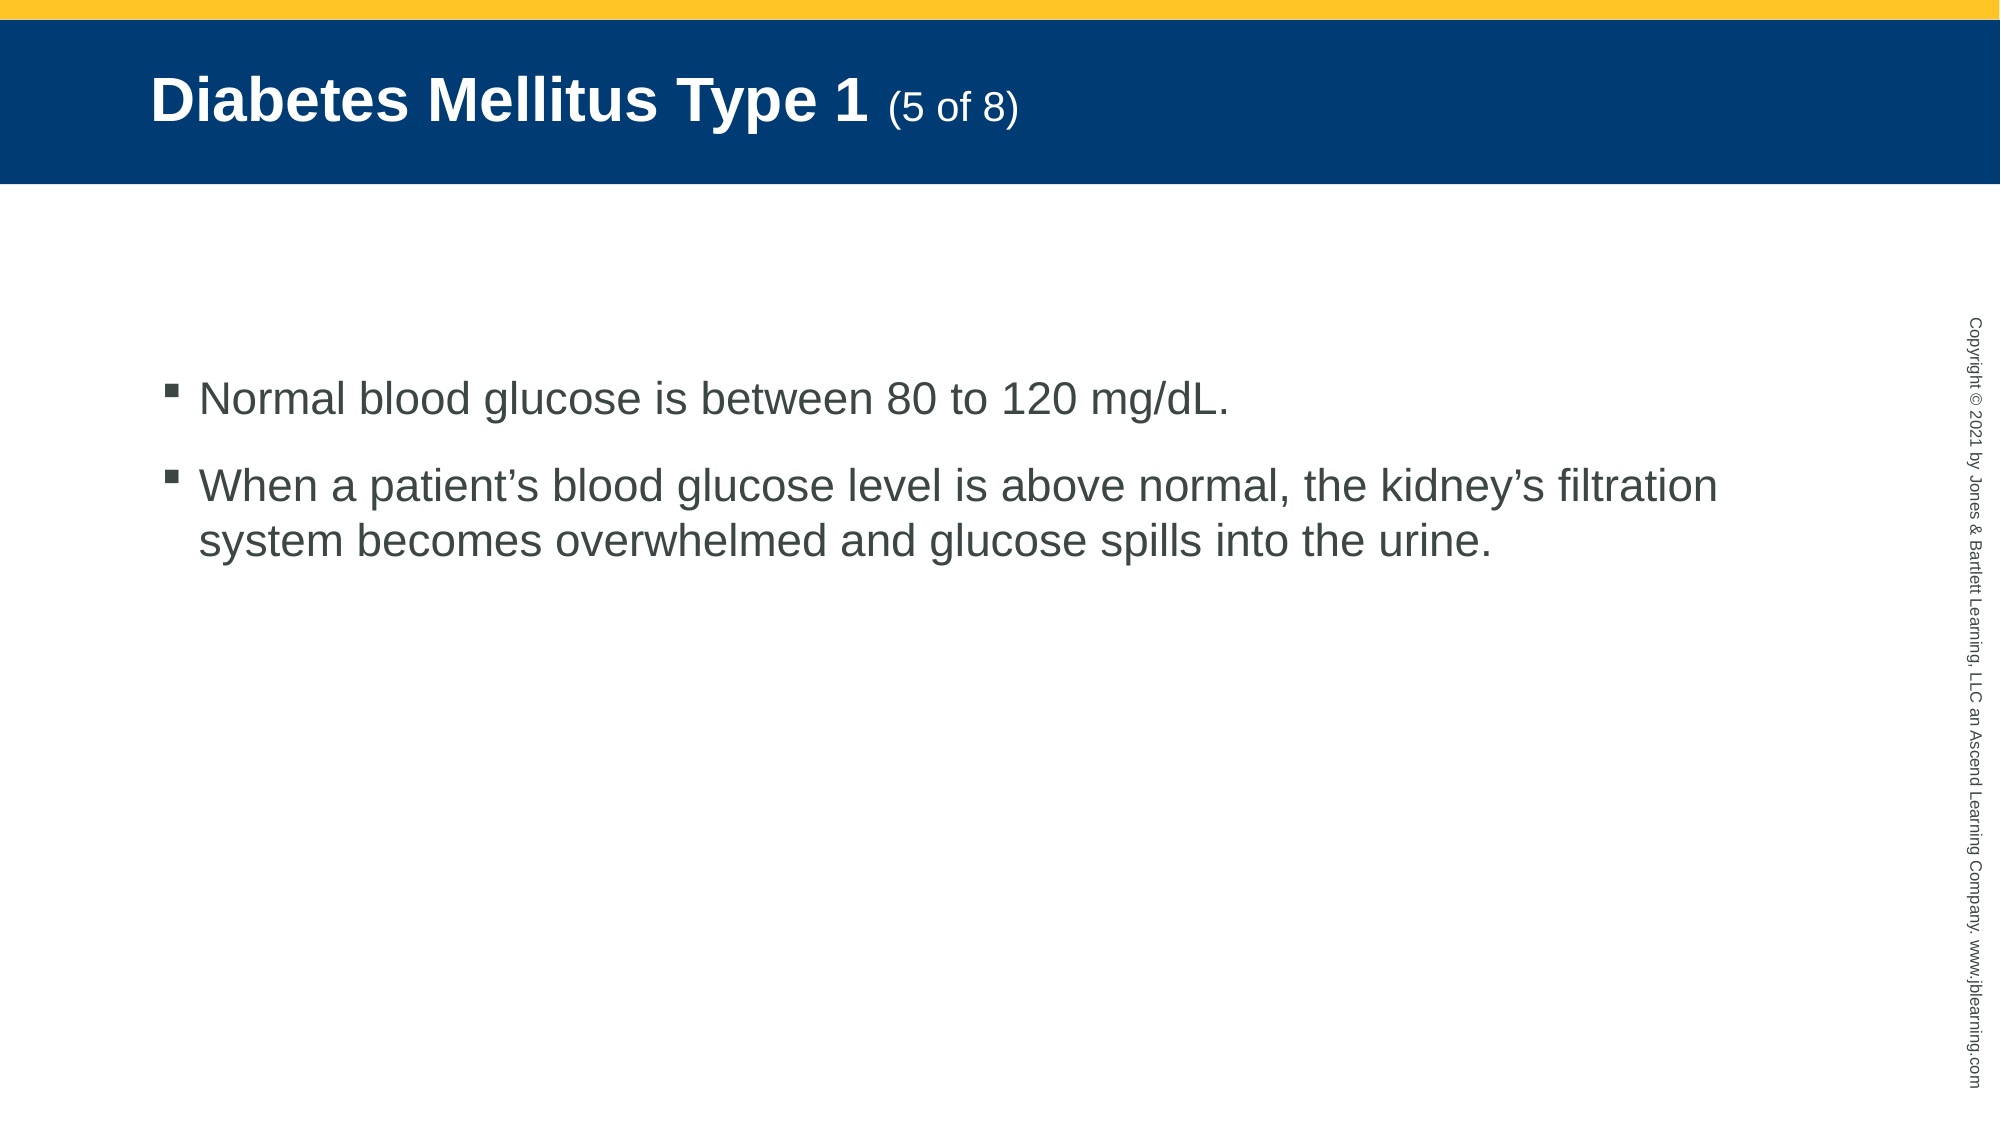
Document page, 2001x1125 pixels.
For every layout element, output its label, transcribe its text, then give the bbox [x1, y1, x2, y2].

title Diabetes Mellitus Type 1 (5 of 8) [0, 19, 2000, 185]
list Normal blood glucose is between 80 to 120 mg/dL. When a patient’s blood glucose level is above normal, the kidney’s filtration system becomes overwhelmed and glucose spills into the urine. [146, 361, 1859, 1016]
